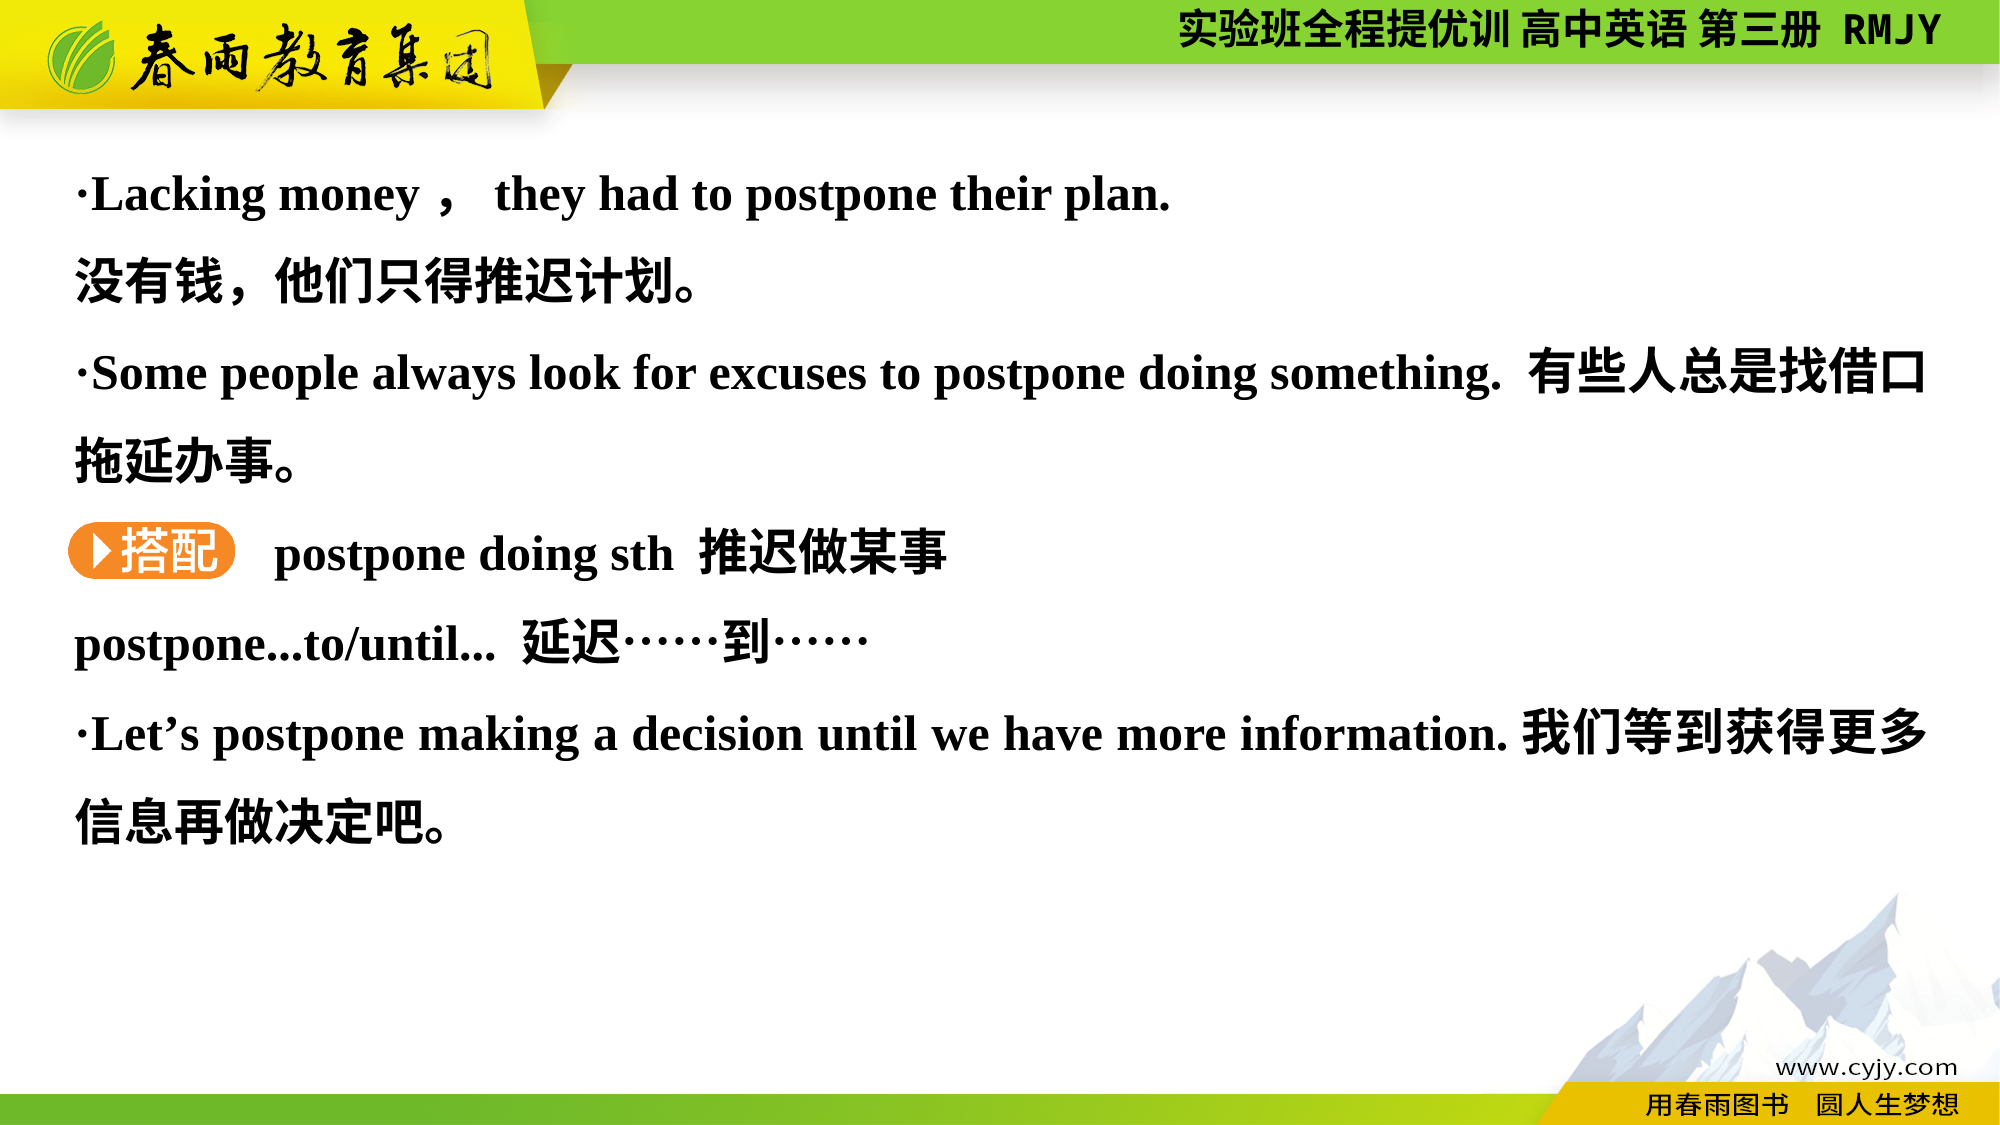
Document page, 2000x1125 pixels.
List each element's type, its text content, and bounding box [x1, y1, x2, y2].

list ·Lacking money，they had to postpone their plan. 没有钱，他们只得推迟计划。 ·Some people always look for excuses to postpone doing something. 有些人总是找借口拖延办事。 postpone doing sth 推迟做某事 postpone...to/until... 延迟……到…… ·Let’s postpone making a decision until we have more information.我们等到获得更多信息再做决定吧。 [59, 122, 1944, 854]
picture [0, 0, 2000, 1125]
